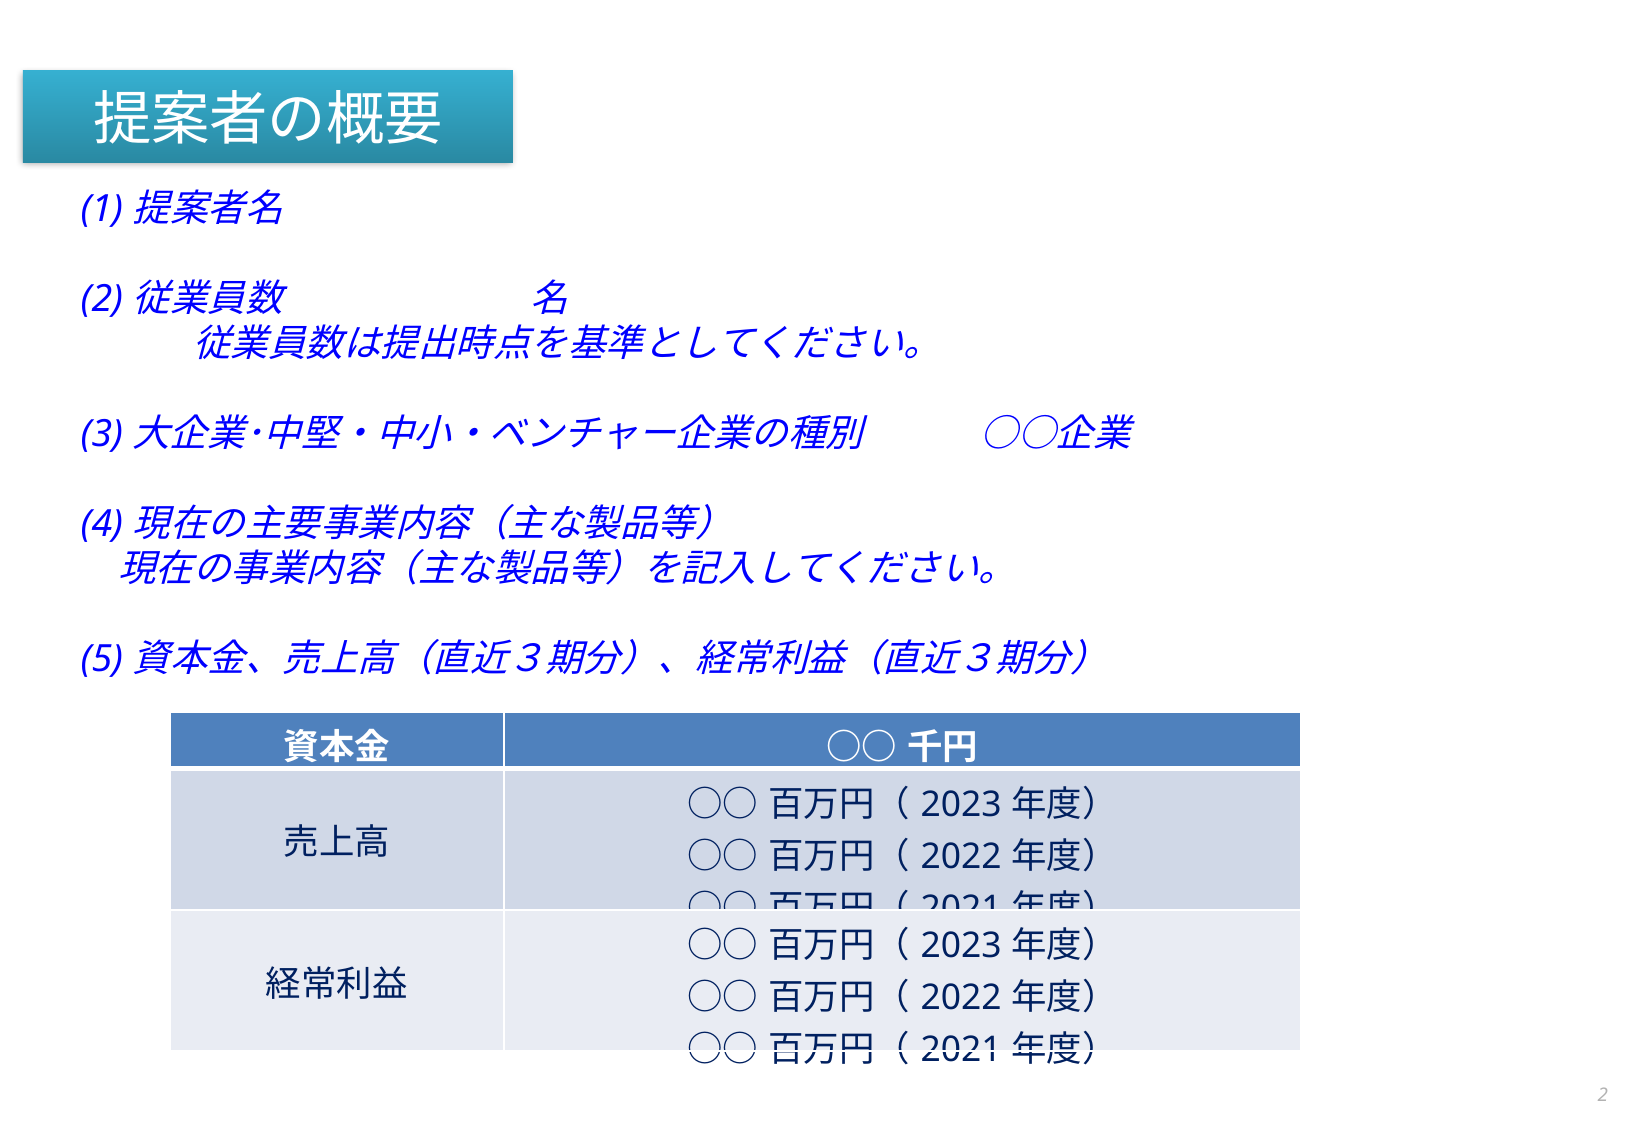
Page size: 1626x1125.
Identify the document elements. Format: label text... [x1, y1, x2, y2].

table_cell ○○百万円（2023年度） ○○百万円（2022年度） ○○百万円（2021年度） [505, 771, 1300, 909]
table_cell 売上高 [171, 771, 503, 909]
title 提案者の概要 [22, 70, 513, 163]
table_cell ○○百万円（2023年度） ○○百万円（2022年度） ○○百万円（2021年度） [505, 911, 1300, 1050]
table_cell 経常利益 [171, 911, 503, 1050]
slide_number 1 [1474, 1065, 1623, 1125]
table_header 資本金 [171, 713, 503, 766]
text_box (1)提案者名 (2)従業員数 名 従業員数は提出時点を基準としてください。 (3)大企業･中堅・中小・ベンチャー企業の種別 ○○企業 (4)現在の主要事業内容（主な製品等） 現在の事業内容（主な製品等）を記入してください。 (5)資本金、売上高（直近３期分）、経常利益（直近３期分） [65, 176, 1434, 687]
table_header ○○千円 [505, 713, 1300, 766]
